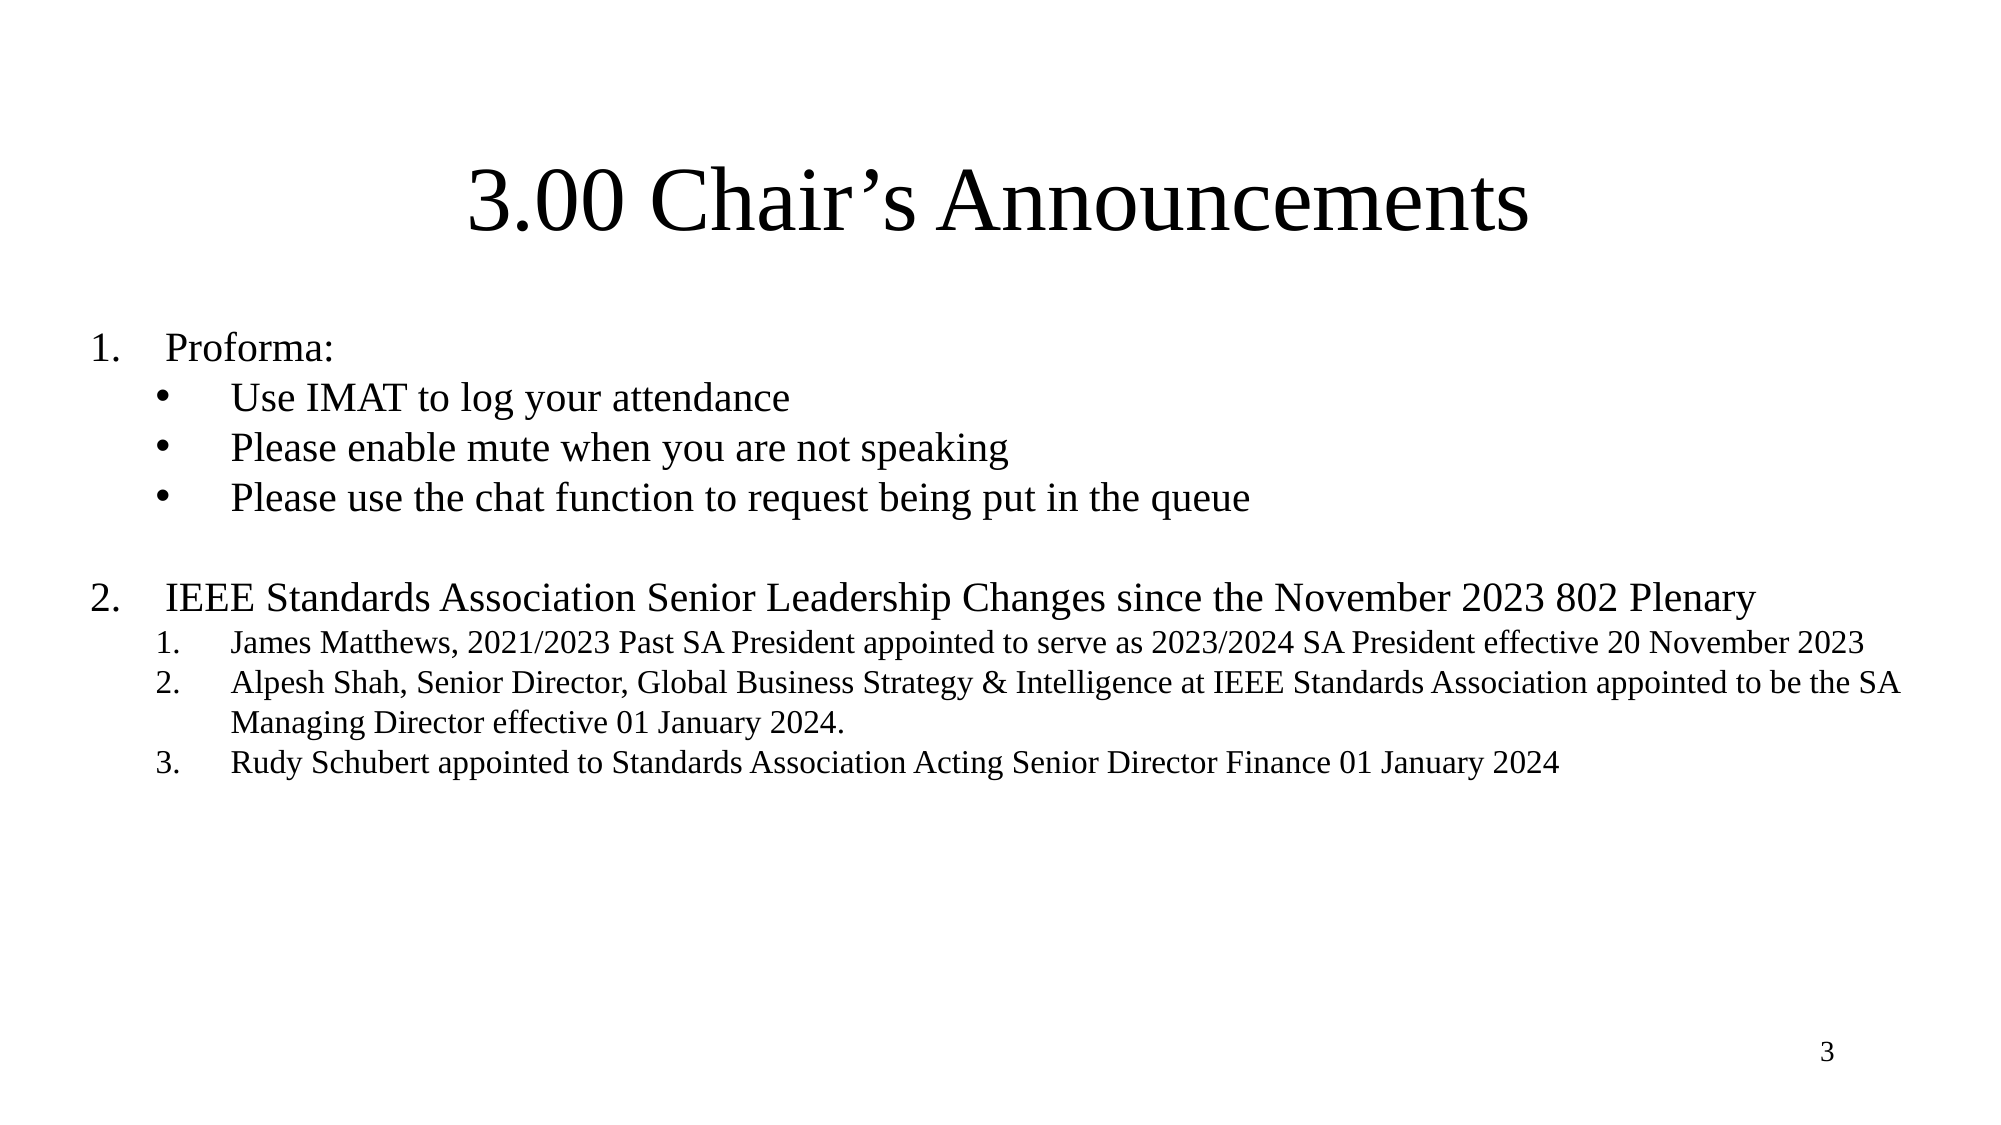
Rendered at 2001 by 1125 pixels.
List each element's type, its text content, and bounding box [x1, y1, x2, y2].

slide_number 3 [1433, 1024, 1851, 1101]
list Proforma: Use IMAT to log your attendance Please enable mute when you are not speaking Please use the chat function to request being put in the queue IEEE Standards Association Senior Leadership Changes since the November 2023 802 Plenary James Matthews, 2021/2023 Past SA President appointed to serve as 2023/2024 SA President effective 20 November 2023 Alpesh Shah, Senior Director, Global Business Strategy & Intelligence at IEEE Standards Association appointed to be the SA Managing Director effective 01 January 2024. Rudy Schubert appointed to Standards Association Acting Senior Director Finance 01 January 2024 [0, 312, 1951, 988]
title 3.00 Chair’s Announcements [149, 99, 1851, 288]
